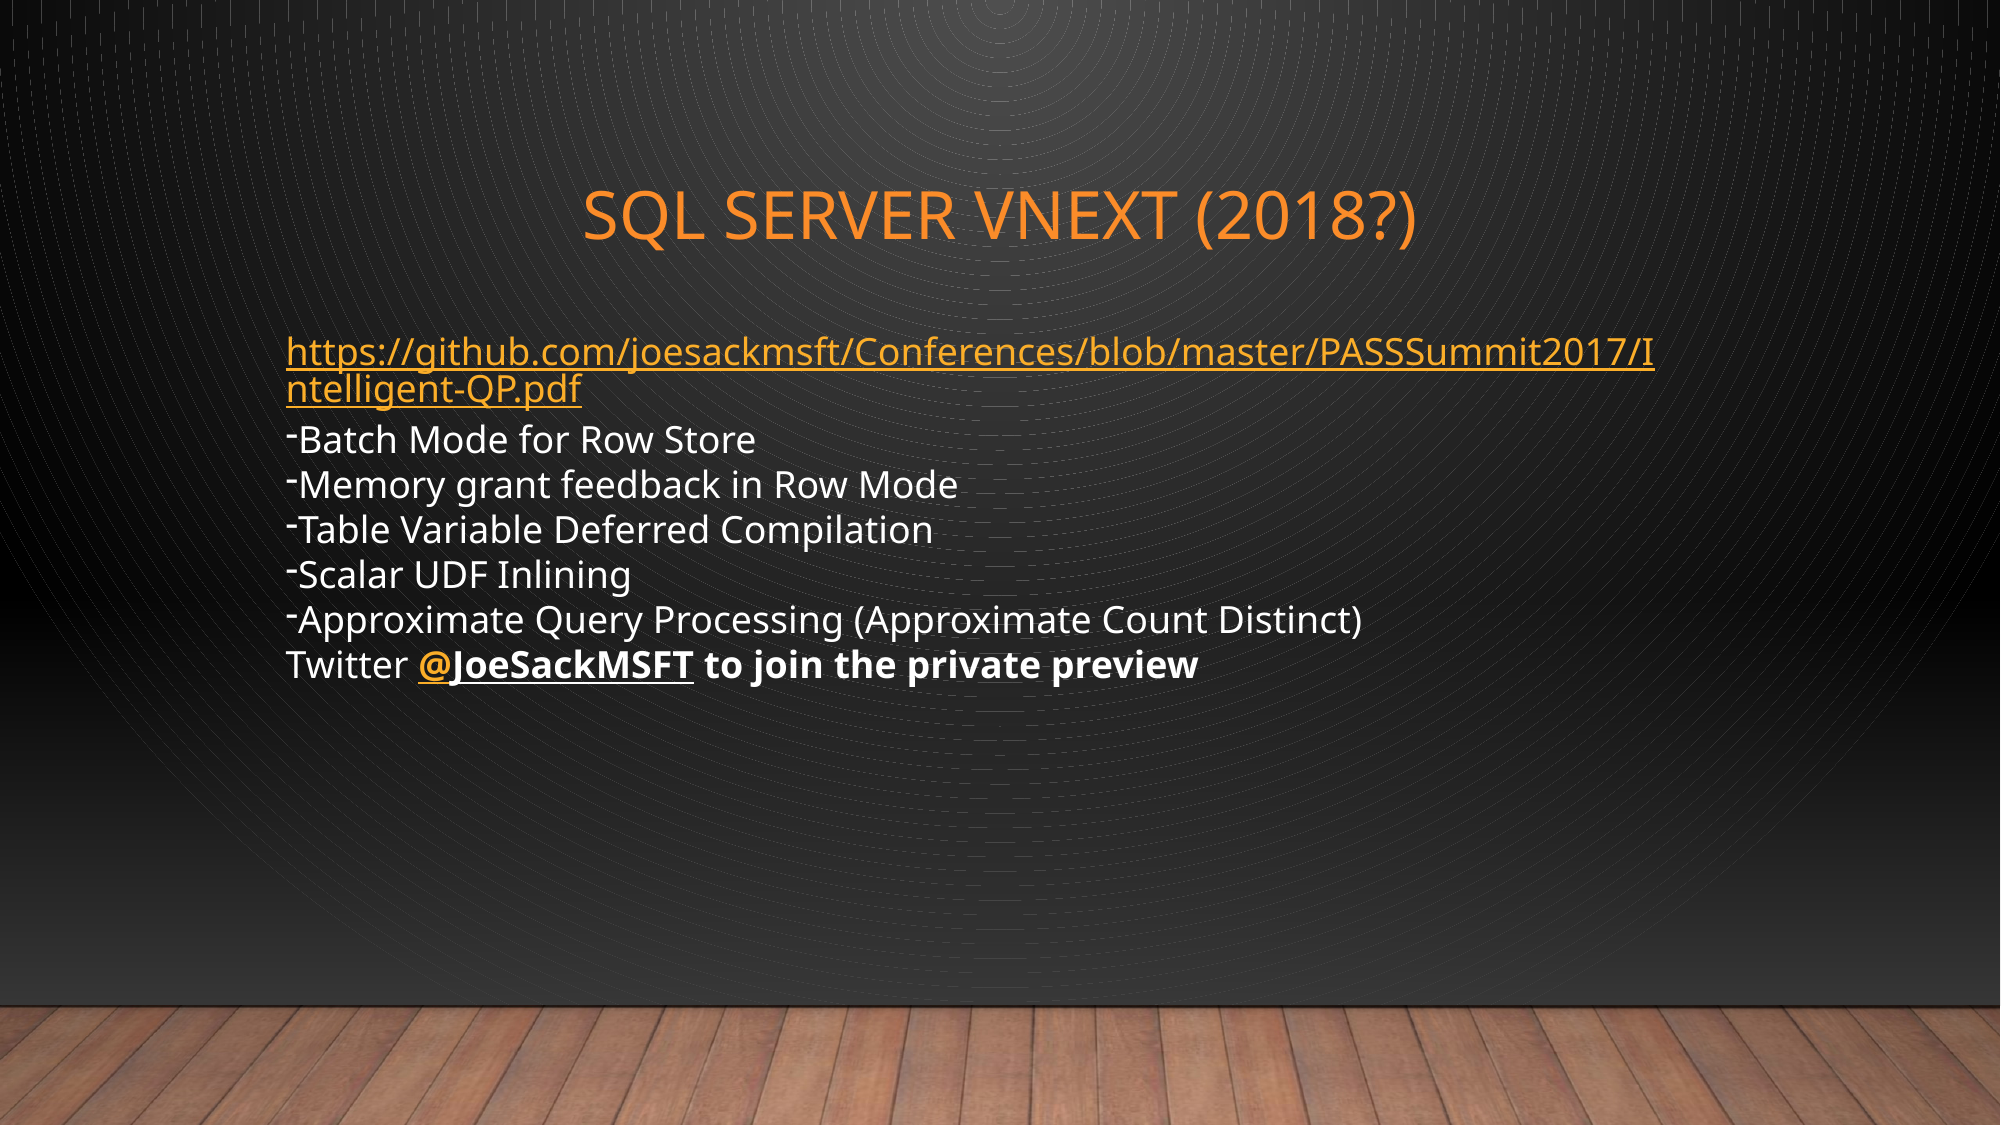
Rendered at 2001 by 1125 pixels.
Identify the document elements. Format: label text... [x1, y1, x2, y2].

title SQL SERVER vNext (2018?) [238, 131, 1763, 305]
text_box https://github.com/joesackmsft/Conferences/blob/master/PASSSummit2017/Intelligent-QP.pdf Batch Mode for Row Store Memory grant feedback in Row Mode Table Variable Deferred Compilation Scalar UDF Inlining Approximate Query Processing (Approximate Count Distinct) Twitter @JoeSackMSFT to join the private preview [270, 320, 1693, 707]
picture [0, 1005, 2000, 1125]
